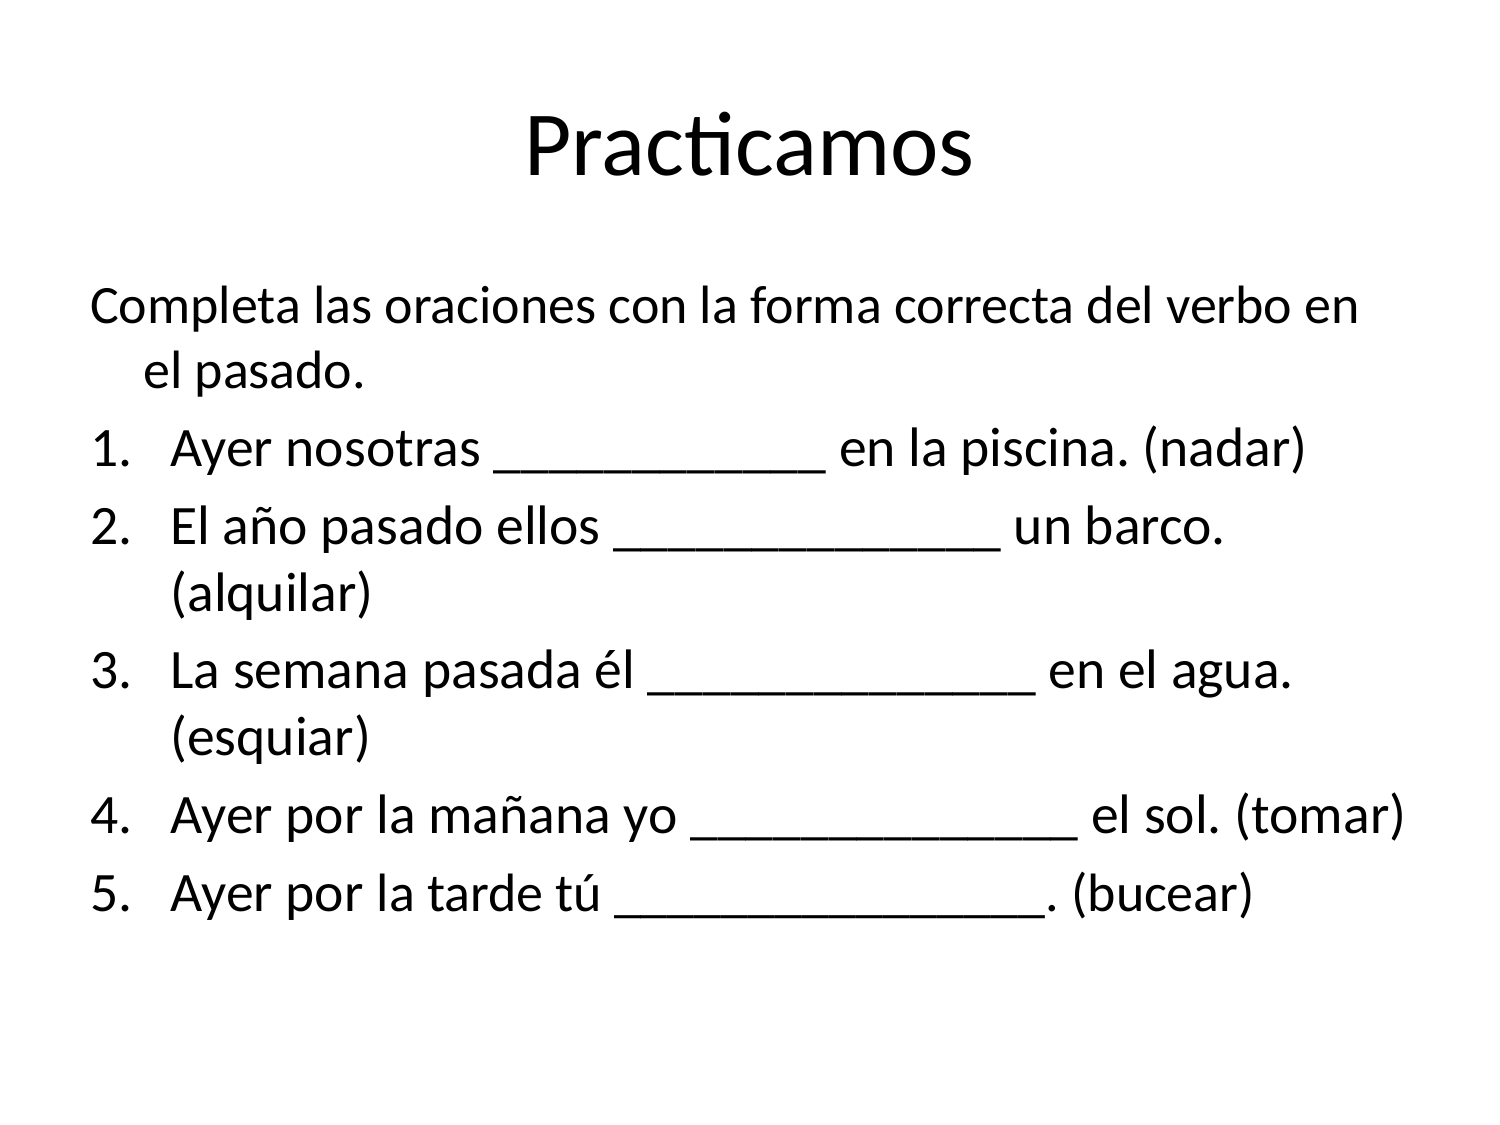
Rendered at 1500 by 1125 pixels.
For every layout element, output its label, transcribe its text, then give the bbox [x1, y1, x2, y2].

list Completa las oraciones con la forma correcta del verbo en el pasado. Ayer nosotras ____________ en la piscina. (nadar) El año pasado ellos ______________ un barco. (alquilar) La semana pasada él ______________ en el agua. (esquiar) Ayer por la mañana yo ______________ el sol. (tomar) Ayer por la tarde tú ________________. (bucear) [75, 262, 1425, 1005]
title Practicamos [75, 45, 1425, 233]
